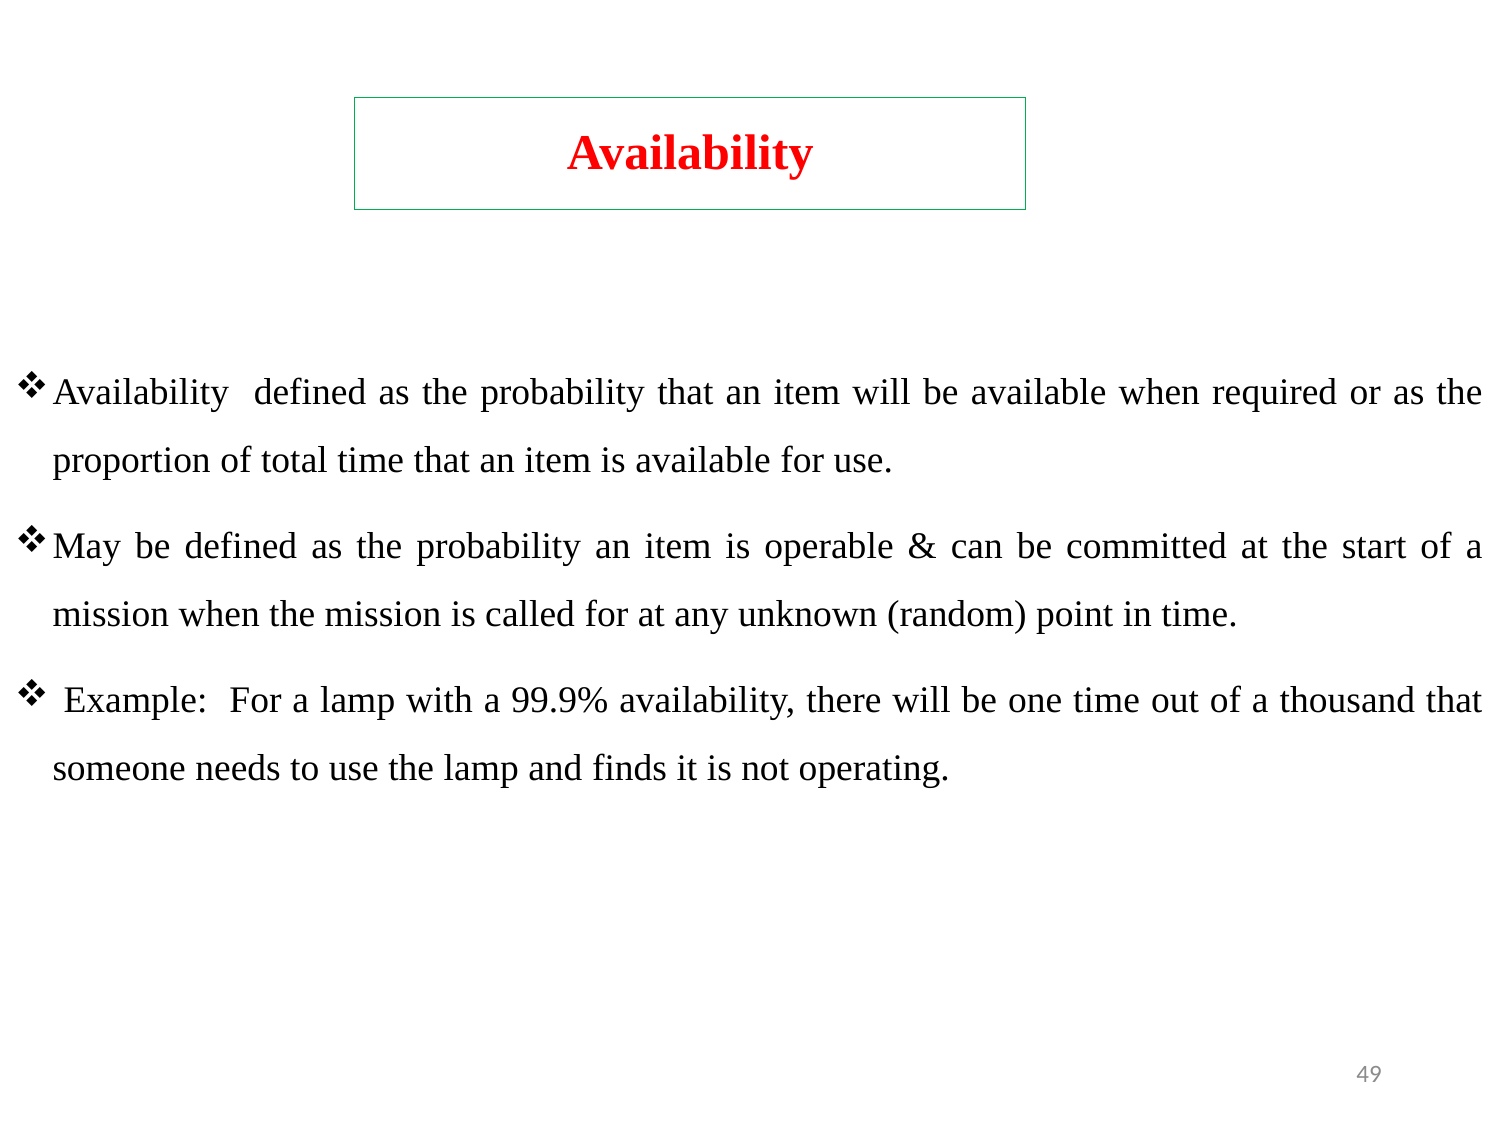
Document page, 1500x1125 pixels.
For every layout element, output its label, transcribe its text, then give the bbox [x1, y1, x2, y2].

list Availability defined as the probability that an item will be available when required or as the proportion of total time that an item is available for use. May be defined as the probability an item is operable & can be committed at the start of a mission when the mission is called for at any unknown (random) point in time. Example: For a lamp with a 99.9% availability, there will be one time out of a thousand that someone needs to use the lamp and finds it is not operating. [0, 273, 1500, 1043]
slide_number 49 [1059, 1042, 1397, 1103]
title Availability [354, 97, 1026, 210]
